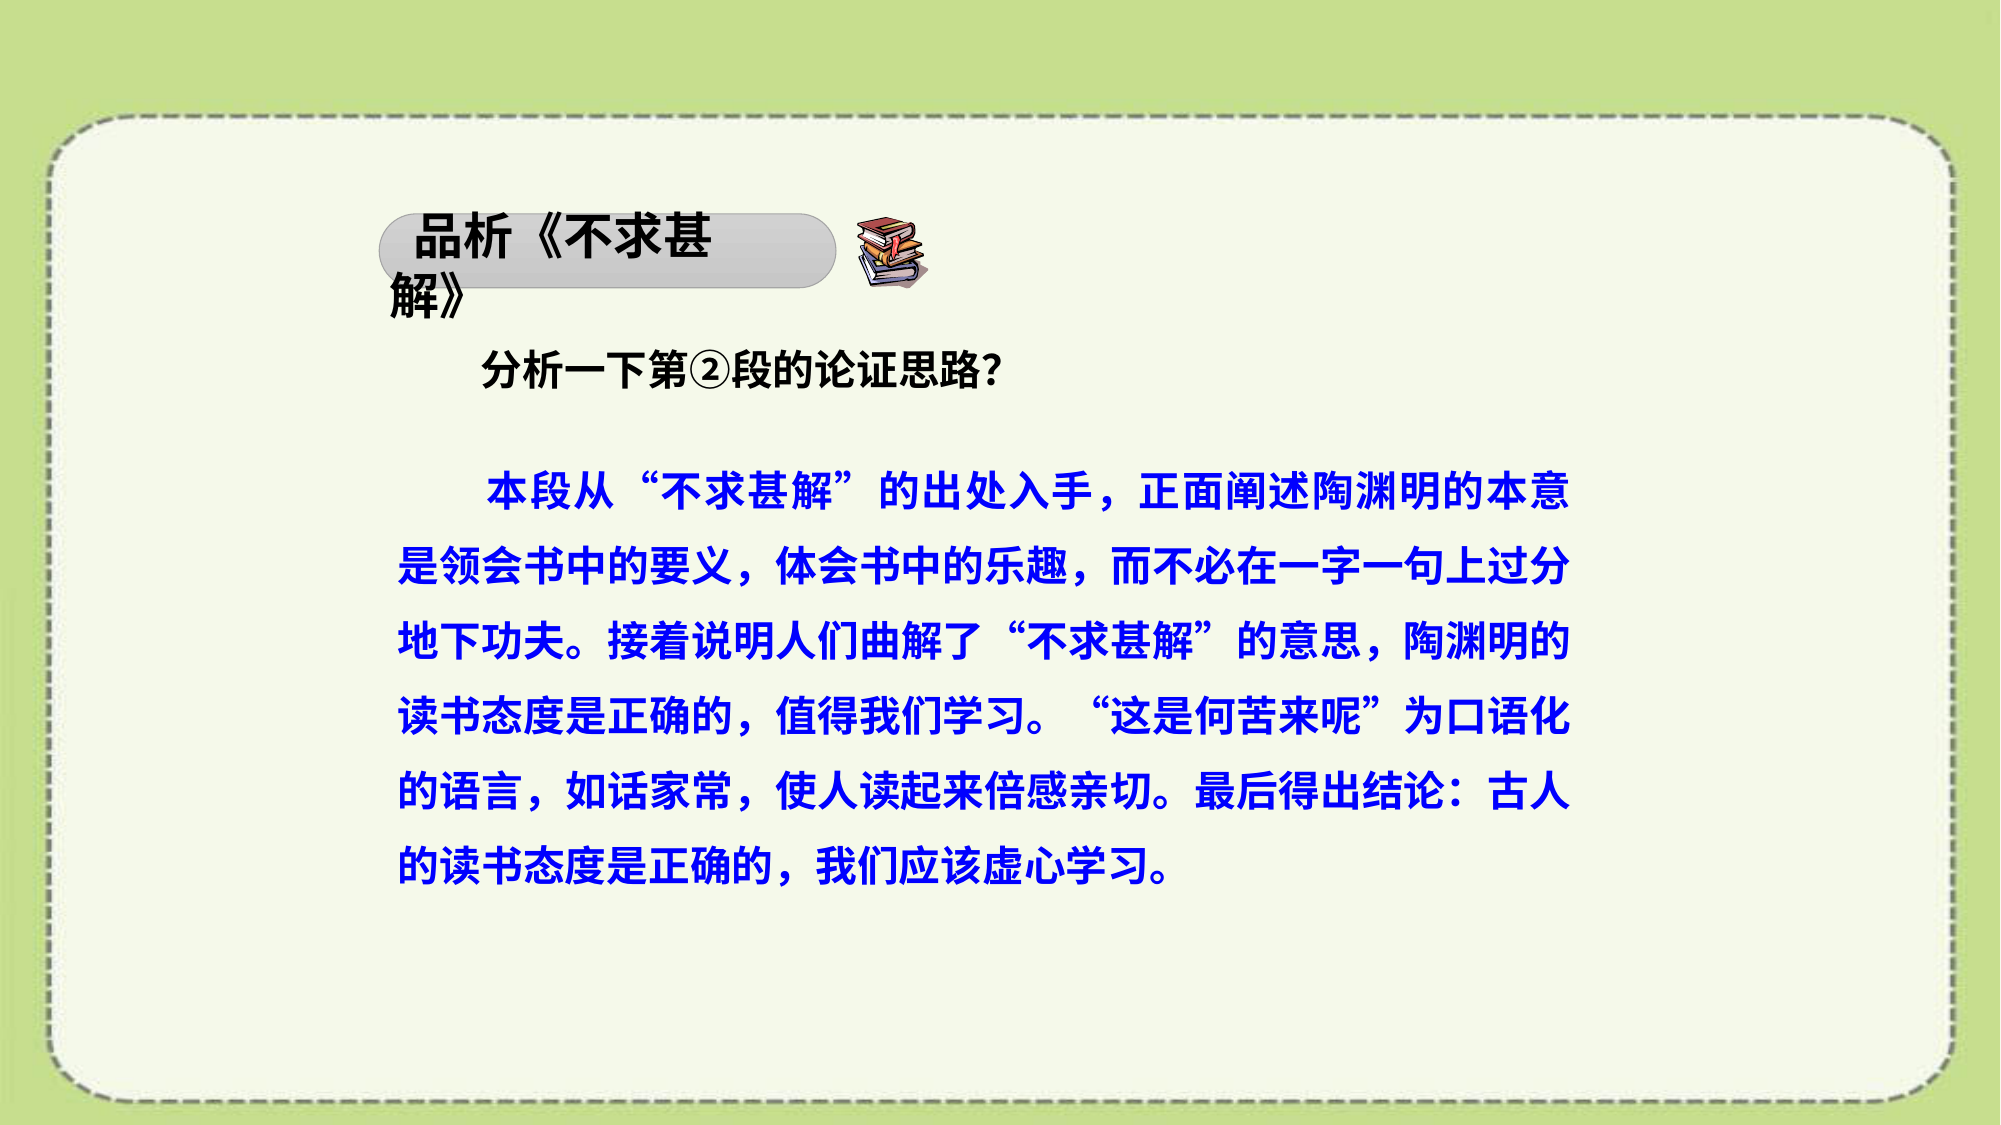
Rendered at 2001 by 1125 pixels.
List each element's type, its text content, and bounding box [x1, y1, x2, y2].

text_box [374, 196, 929, 290]
text_box 本段从“不求甚解”的出处入手，正面阐述陶渊明的本意是领会书中的要义，体会书中的乐趣，而不必在一字一句上过分地下功夫。接着说明人们曲解了“不求甚解”的意思，陶渊明的读书态度是正确的，值得我们学习。“这是何苦来呢”为口语化的语言，如话家常，使人读起来倍感亲切。最后得出结论：古人的读书态度是正确的，我们应该虚心学习。 [383, 432, 1586, 898]
text_box 分析一下第②段的论证思路？ [378, 311, 1578, 402]
picture [0, 0, 2001, 1125]
